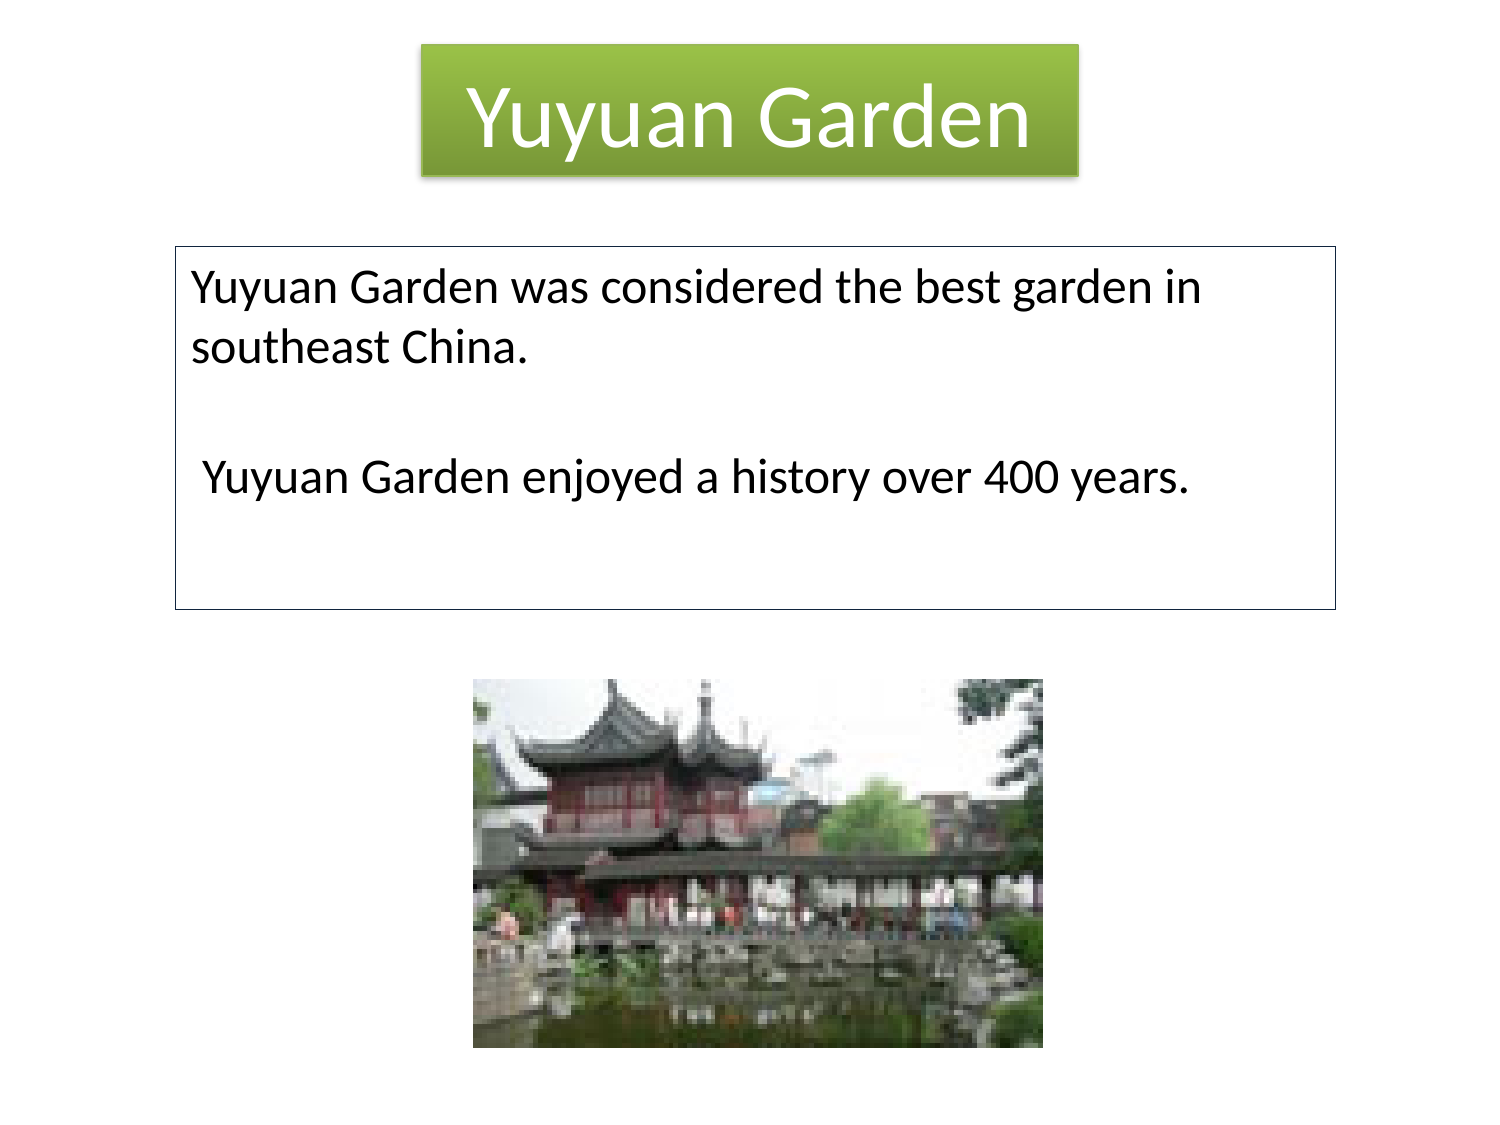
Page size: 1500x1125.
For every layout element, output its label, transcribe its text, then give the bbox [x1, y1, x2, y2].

title Yuyuan Garden [421, 44, 1079, 177]
list Yuyuan Garden was considered the best garden in southeast China. Yuyuan Garden enjoyed a history over 400 years. [175, 246, 1336, 610]
picture [473, 679, 1044, 1049]
